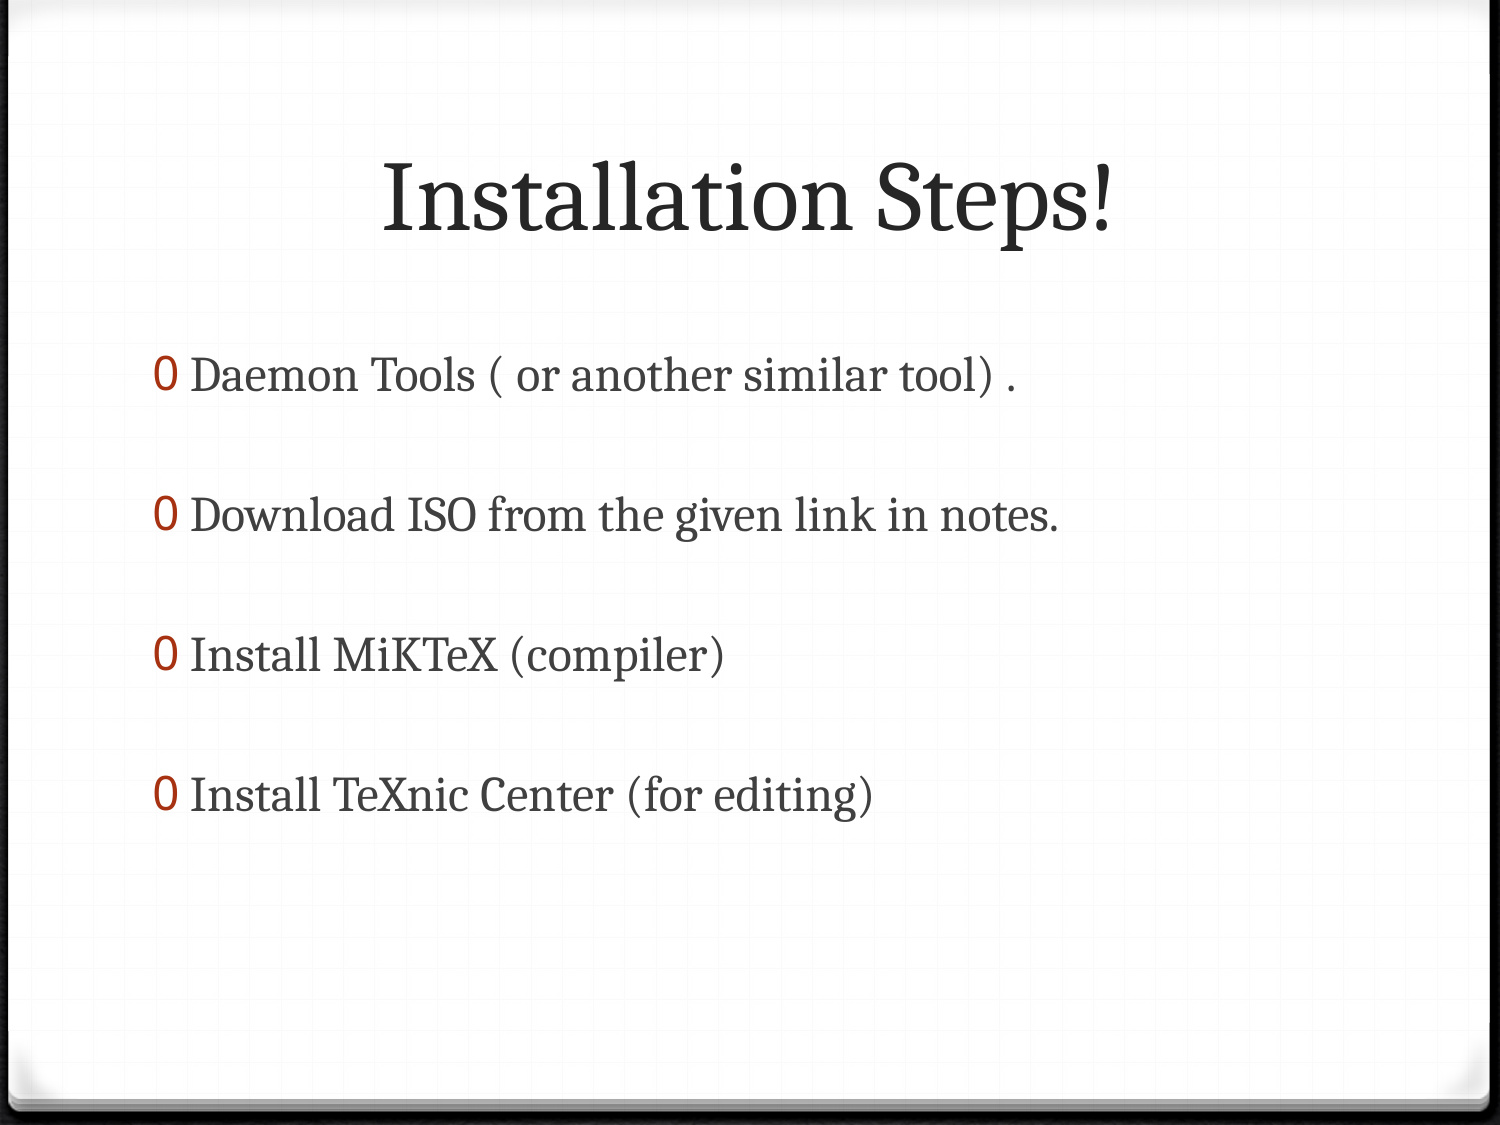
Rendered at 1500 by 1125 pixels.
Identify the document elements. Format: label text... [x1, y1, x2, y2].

list Daemon Tools ( or another similar tool) . Download ISO from the given link in notes. Install MiKTeX (compiler) Install TeXnic Center (for editing) [137, 334, 1363, 983]
picture [0, 0, 1500, 1125]
title Installation Steps! [90, 71, 1410, 309]
